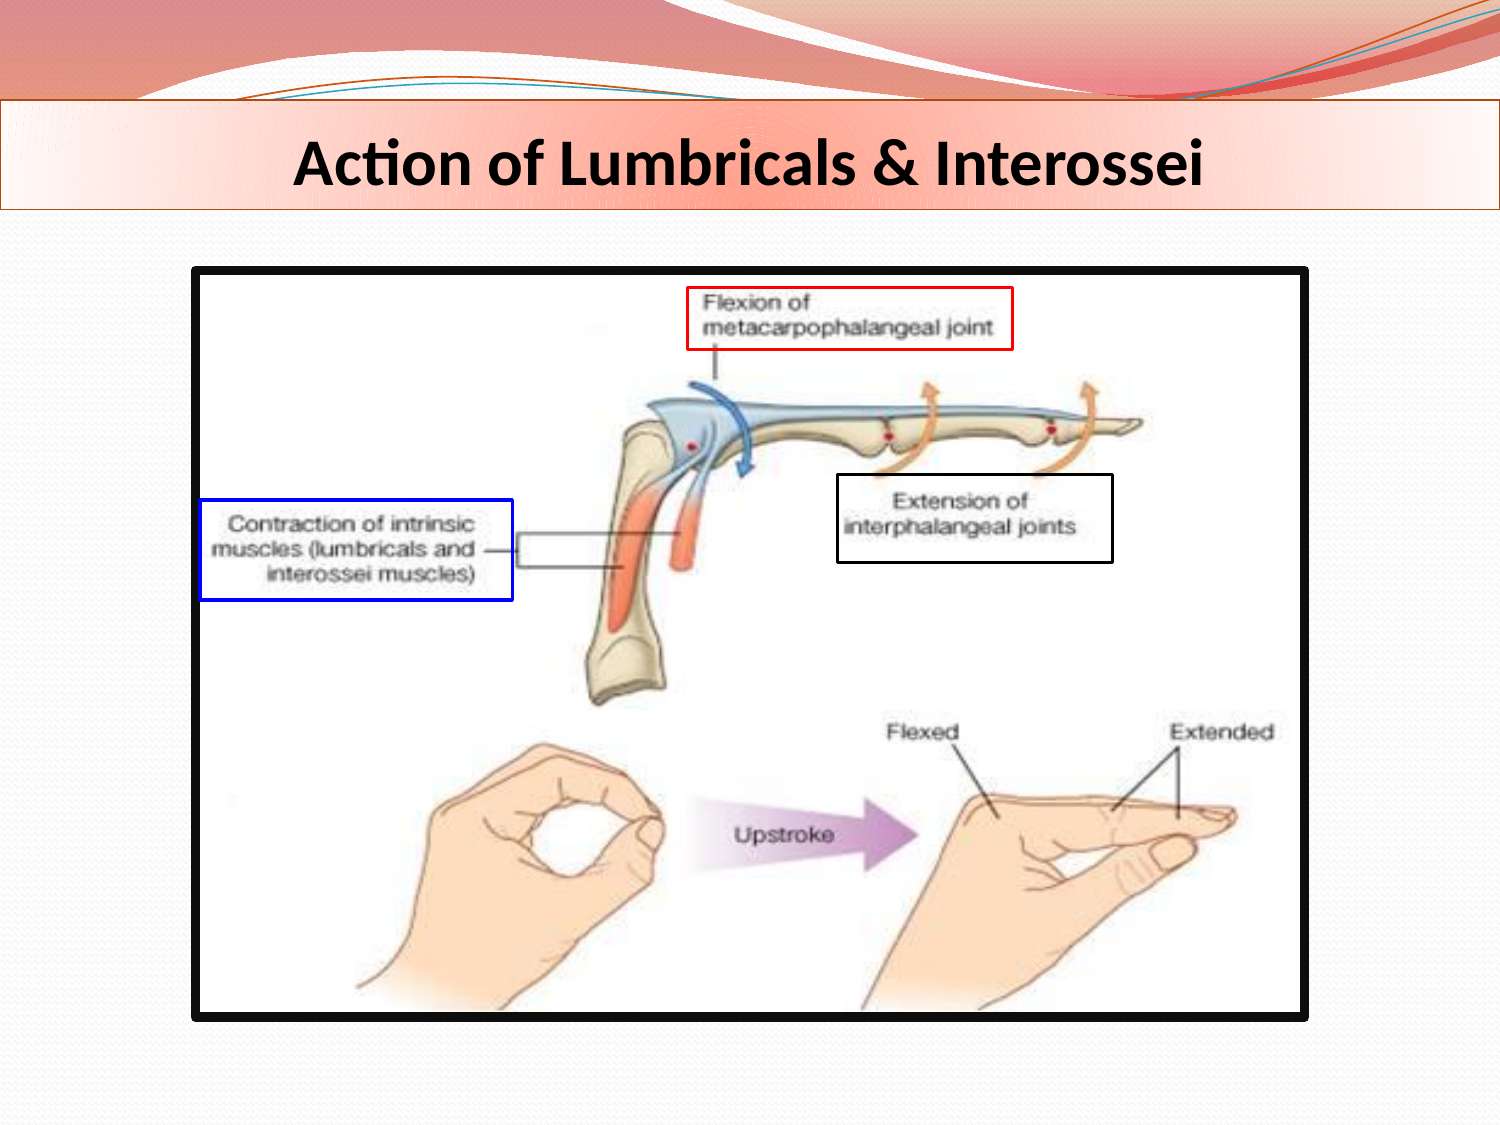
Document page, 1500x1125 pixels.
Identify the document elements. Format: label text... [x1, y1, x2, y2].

title Action of Lumbricals & Interossei [0, 99, 1500, 210]
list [199, 274, 1301, 1013]
